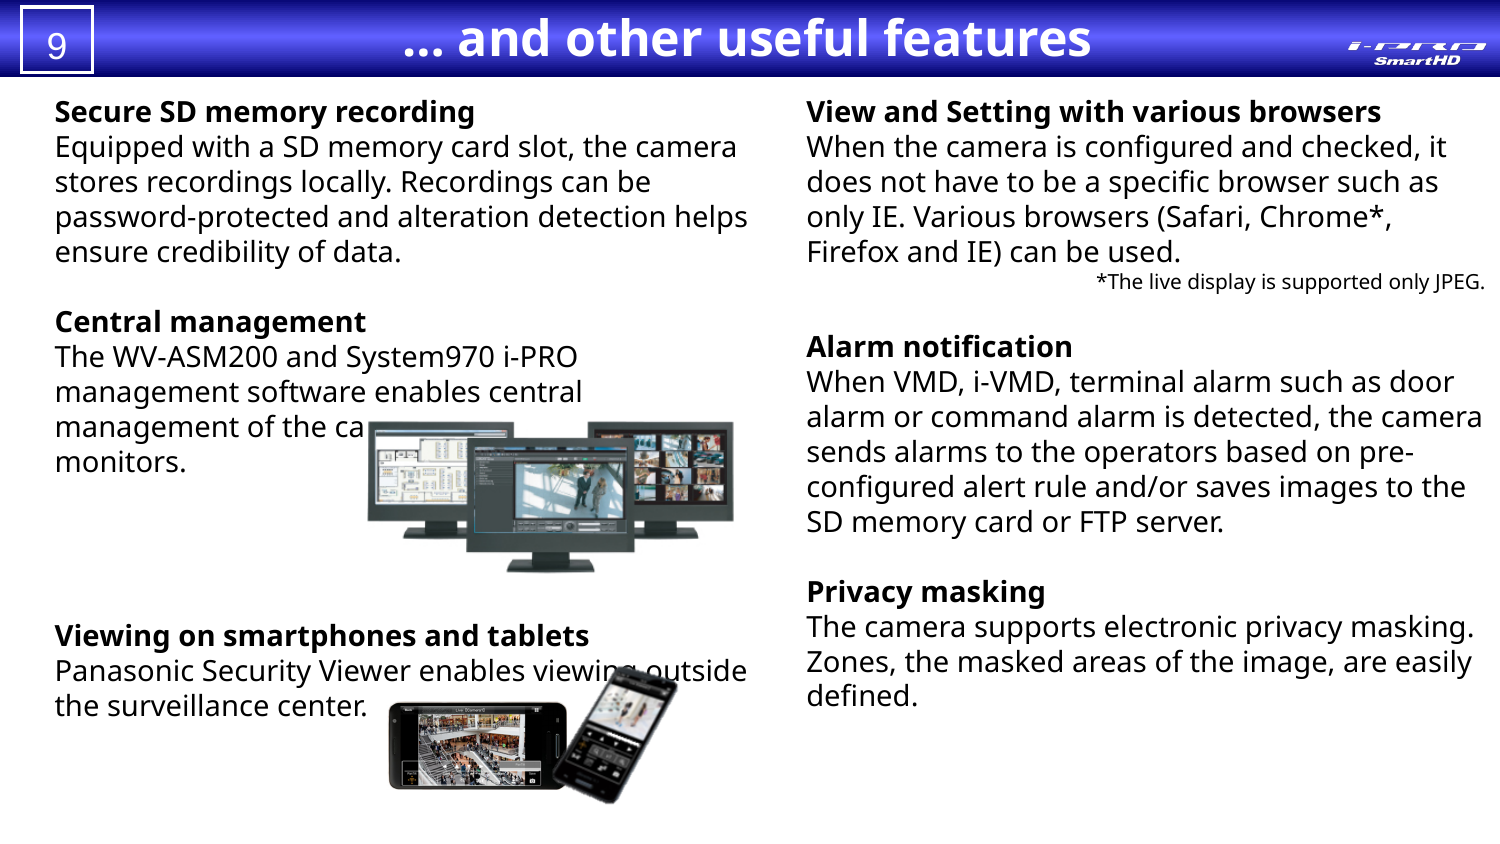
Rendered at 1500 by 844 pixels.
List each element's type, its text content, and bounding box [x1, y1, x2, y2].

title … and other useful features [0, 0, 1500, 77]
text_box Secure SD memory recording Equipped with a SD memory card slot, the camera stores recordings locally. Recordings can be password-protected and alteration detection helps ensure credibility of data. Central management The WV-ASM200 and System970 i-PRO management software enables central management of the cameras, recorders and monitors. Viewing on smartphones and tablets Panasonic Security Viewer enables viewing outside the surveillance center. [39, 85, 780, 730]
picture [366, 411, 737, 579]
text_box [386, 659, 682, 808]
text_box View and Setting with various browsers When the camera is configured and checked, it does not have to be a specific browser such as only IE. Various browsers (Safari, Chrome*, Firefox and IE) can be used. *The live display is supported only JPEG. Alarm notification When VMD, i-VMD, terminal alarm such as door alarm or command alarm is detected, the camera sends alarms to the operators based on pre-configured alert rule and/or saves images to the SD memory card or FTP server. Privacy masking The camera supports electronic privacy masking. Zones, the masked areas of the image, are easily defined. [791, 86, 1500, 721]
